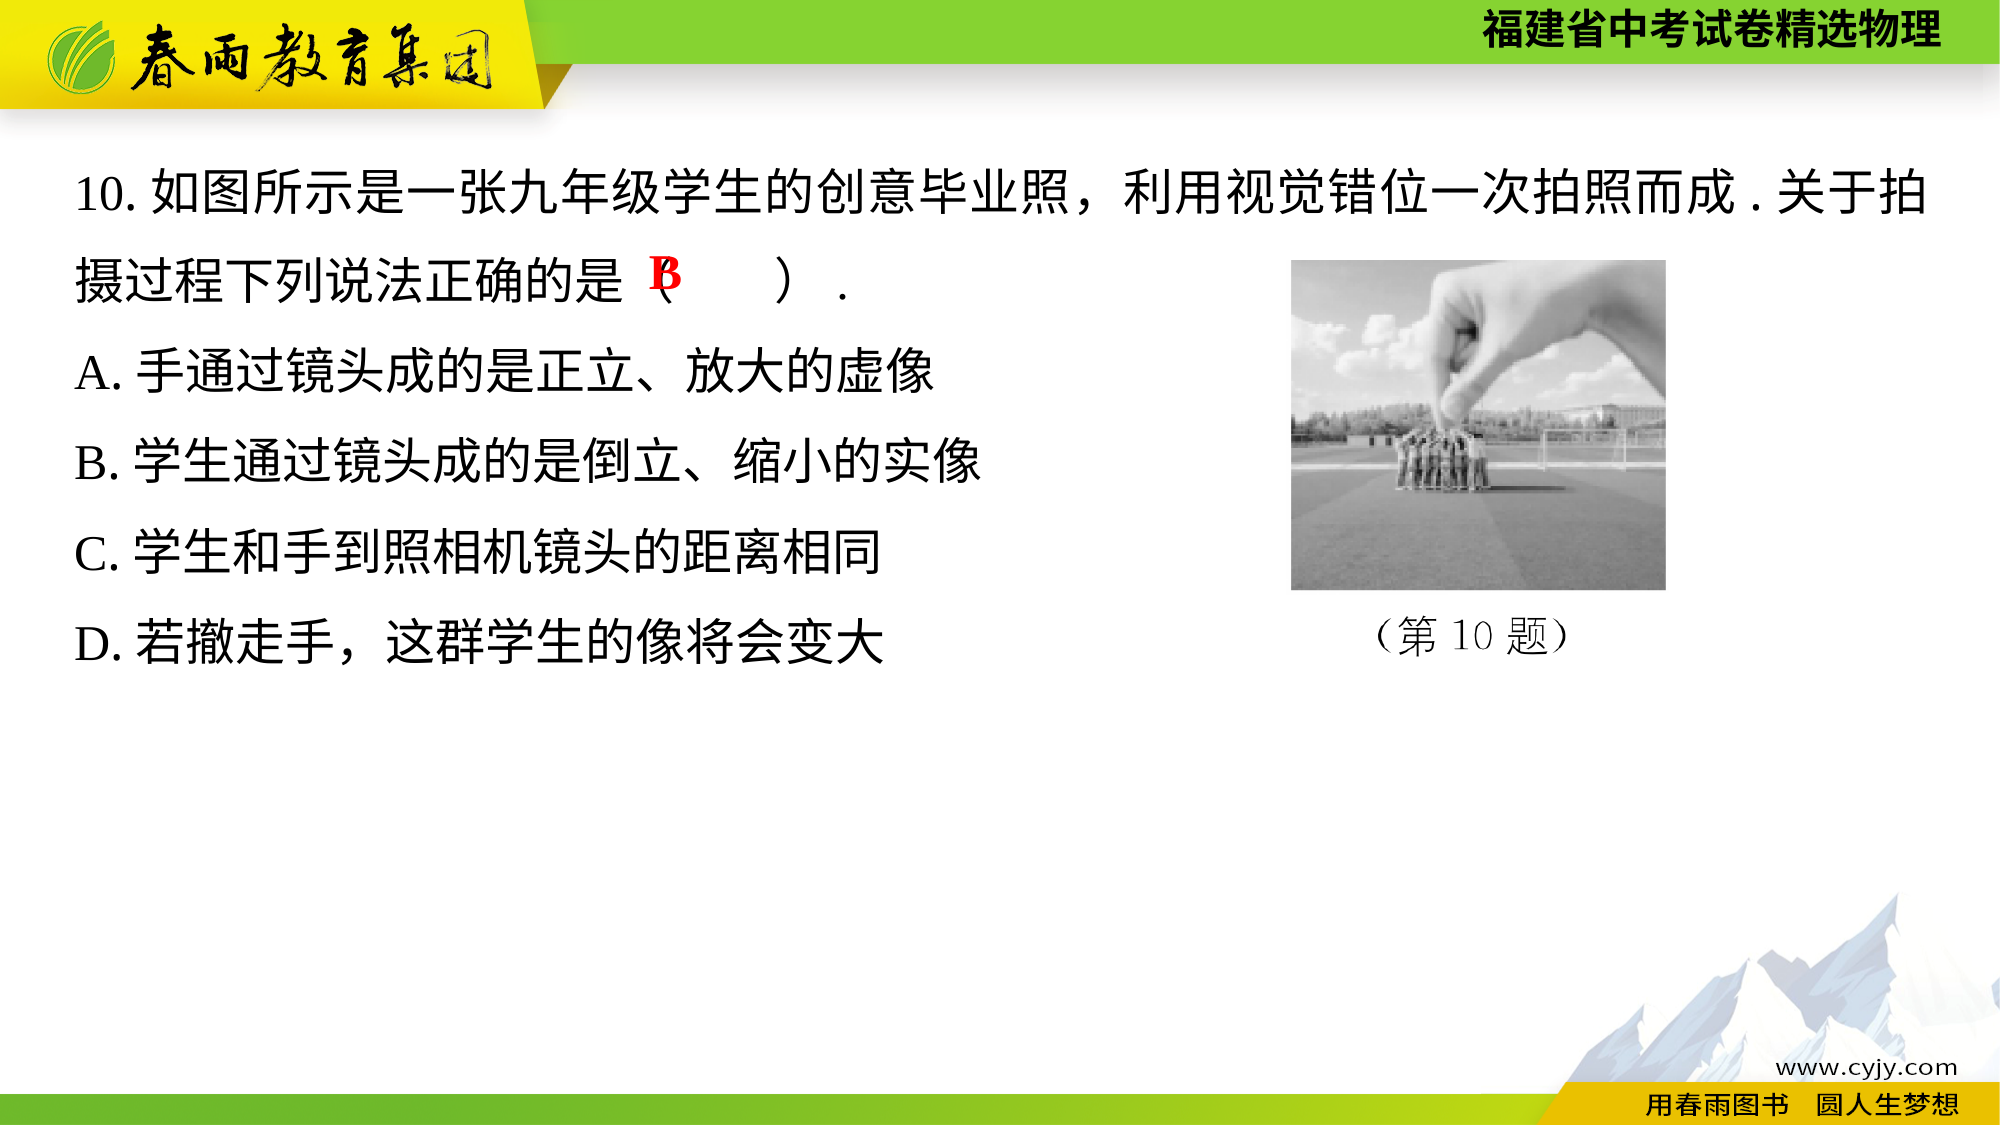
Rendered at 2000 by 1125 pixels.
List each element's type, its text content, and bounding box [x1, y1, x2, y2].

text_box B [633, 231, 697, 307]
picture [0, 0, 2000, 1125]
list 10.如图所示是一张九年级学生的创意毕业照，利用视觉错位一次拍照而成.关于拍摄过程下列说法正确的是（ ）. A.手通过镜头成的是正立、放大的虚像 B.学生通过镜头成的是倒立、缩小的实像 C.学生和手到照相机镜头的距离相同 D.若撤走手，这群学生的像将会变大 [59, 122, 1944, 683]
